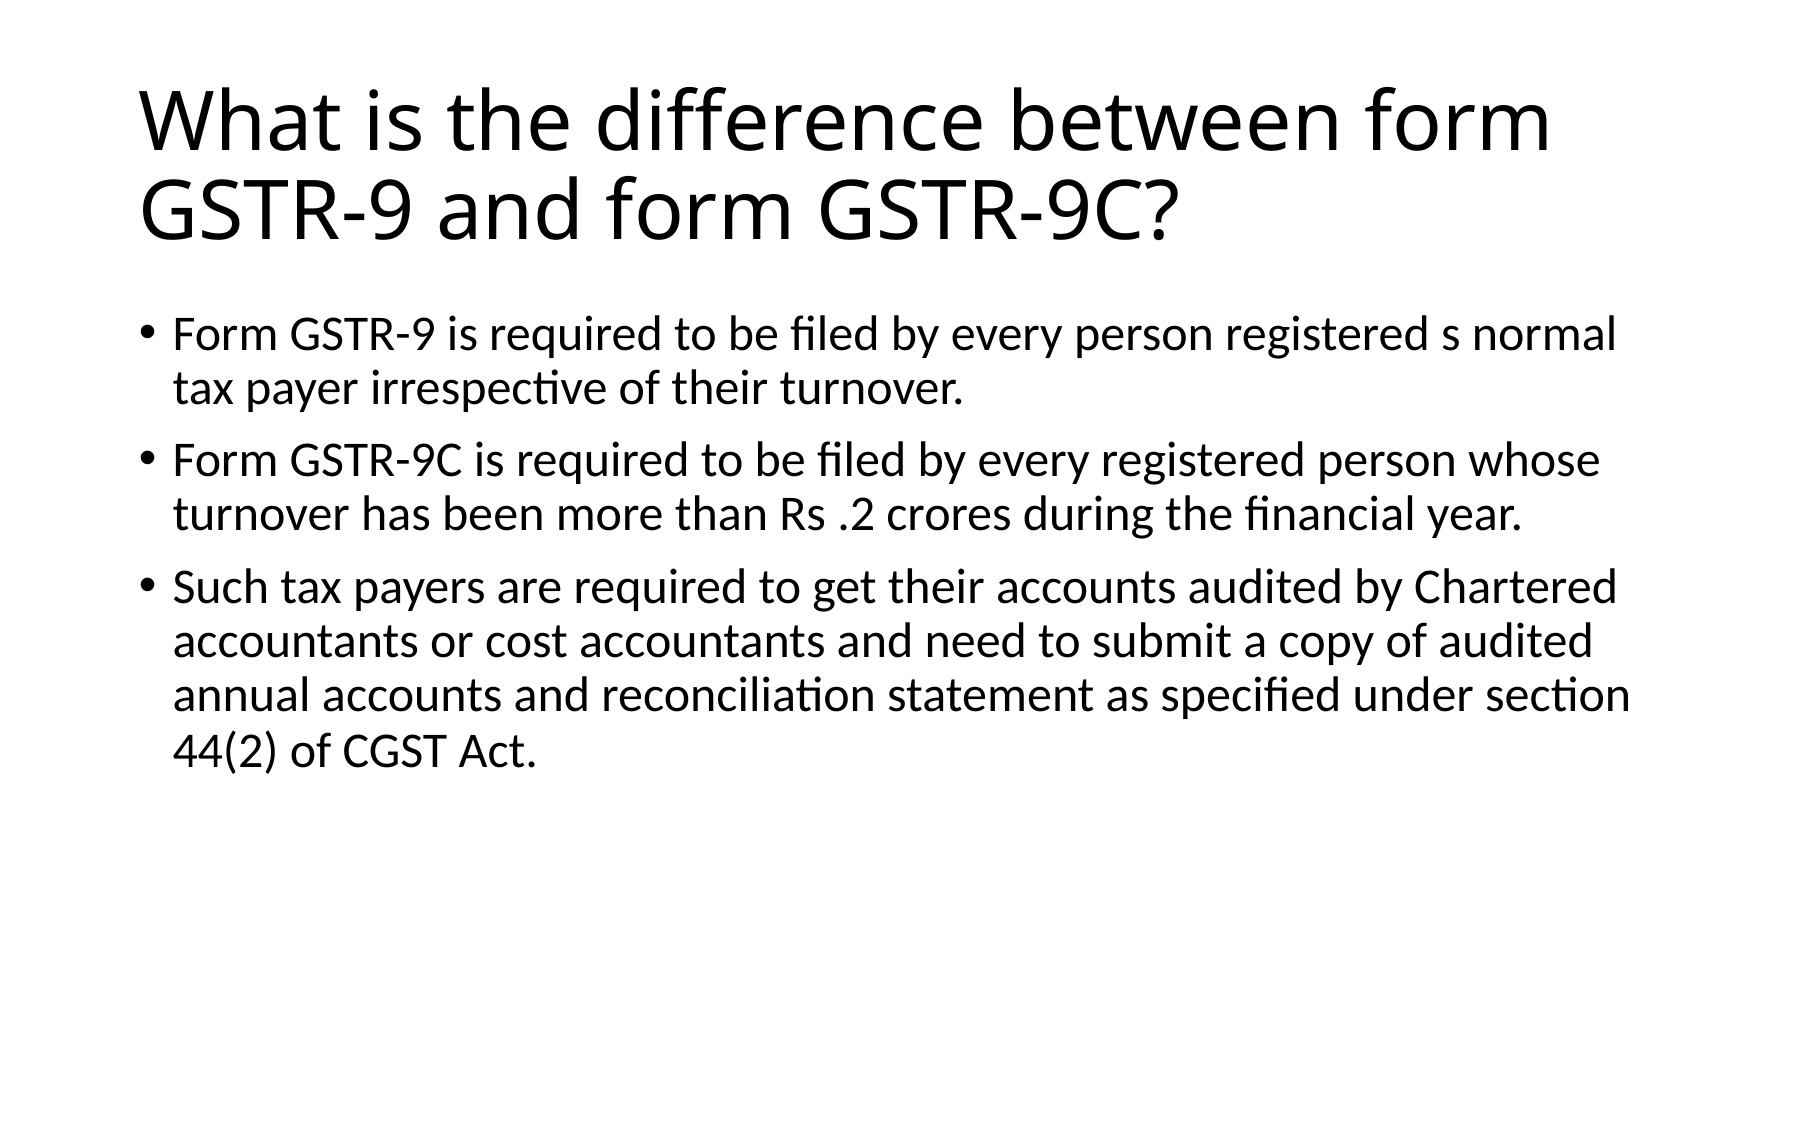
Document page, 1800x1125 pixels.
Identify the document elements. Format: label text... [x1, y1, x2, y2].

title What is the difference between form GSTR-9 and form GSTR-9C? [123, 59, 1677, 278]
list Form GSTR-9 is required to be filed by every person registered s normal tax payer irrespective of their turnover. Form GSTR-9C is required to be filed by every registered person whose turnover has been more than Rs .2 crores during the financial year. Such tax payers are required to get their accounts audited by Chartered accountants or cost accountants and need to submit a copy of audited annual accounts and reconciliation statement as specified under section 44(2) of CGST Act. [123, 299, 1677, 1014]
